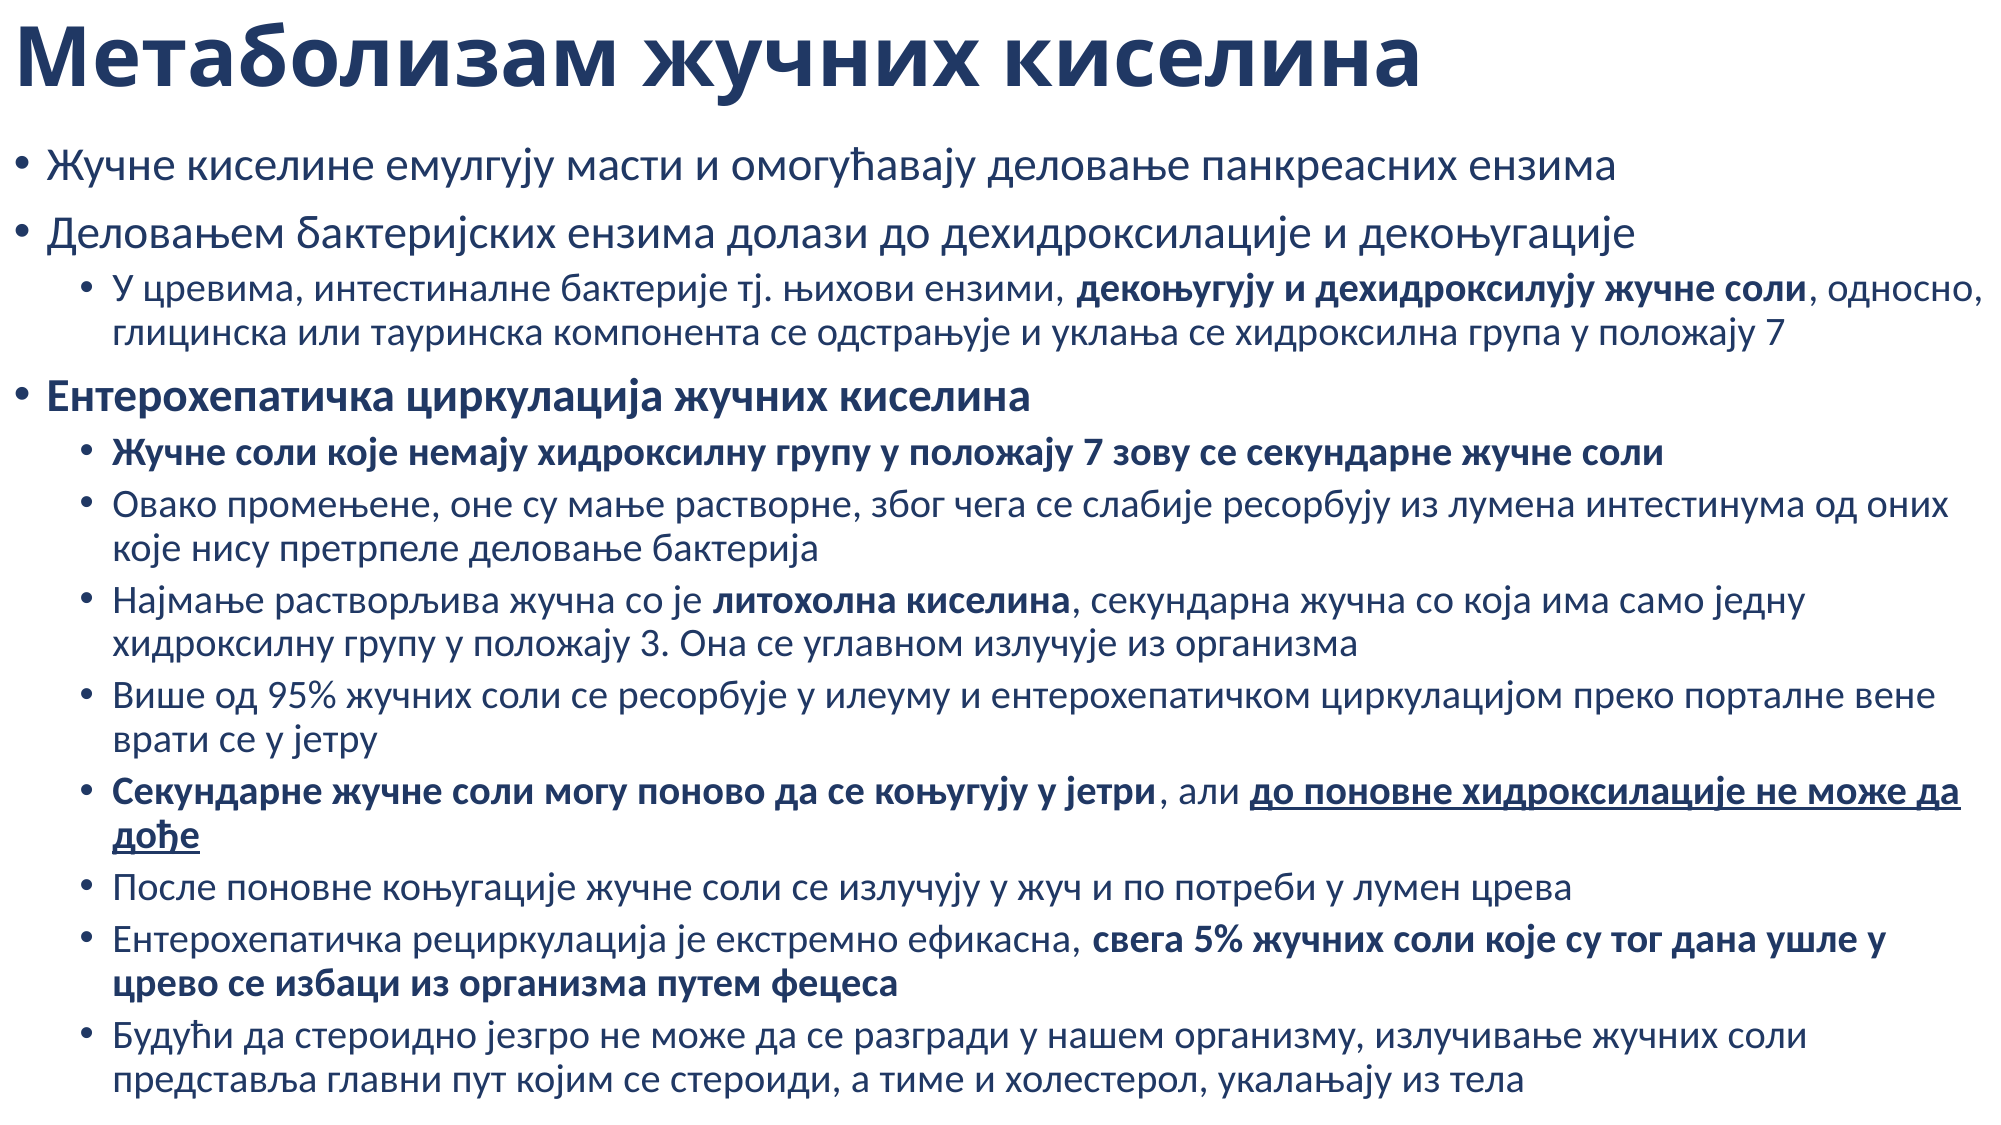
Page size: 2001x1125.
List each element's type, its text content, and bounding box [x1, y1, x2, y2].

list Жучне киселине емулгују масти и омогућавају деловање панкреасних ензима Деловањем бактеријских ензима долази до дехидроксилације и декоњугације У цревима, интестиналне бактерије тј. њихови ензими, декоњугују и дехидроксилују жучне соли, односно, глицинска или тауринска компонента се одстрањује и уклања се хидроксилна група у положају 7 Ентерохепатичка циркулација жучних киселина Жучне соли које немају хидроксилну групу у положају 7 зову се секундарне жучне соли Овако промењене, оне су мање растворне, због чега се слабије ресорбују из лумена интестинума од оних које нису претрпеле деловање бактерија Најмање растворљива жучна со је литохолна киселина, секундарна жучна со која има само једну хидроксилну групу у положају 3. Она се углавном излучује из организма Више од 95% жучних соли се ресорбује у илеуму и ентерохепатичком циркулацијом преко порталне вене врати се у јетру Секундарне жучне соли могу поново да се коњугују у јетри, али до поновне хидроксилације не може да дође После поновне коњугације жучне соли се излучују у жуч и по потреби у лумен црева Ентерохепатичка рециркулација је екстремно ефикасна, свега 5% жучних соли које су тог дана ушле у црево се избаци из организма путем фецеса Будући да стероидно језгро не може да се разгради у нашем организму, излучивање жучних соли представља главни пут којим се стероиди, а тиме и холестерол, укалањају из тела [0, 132, 2000, 1125]
title Метаболизам жучних киселина [0, 0, 1724, 120]
